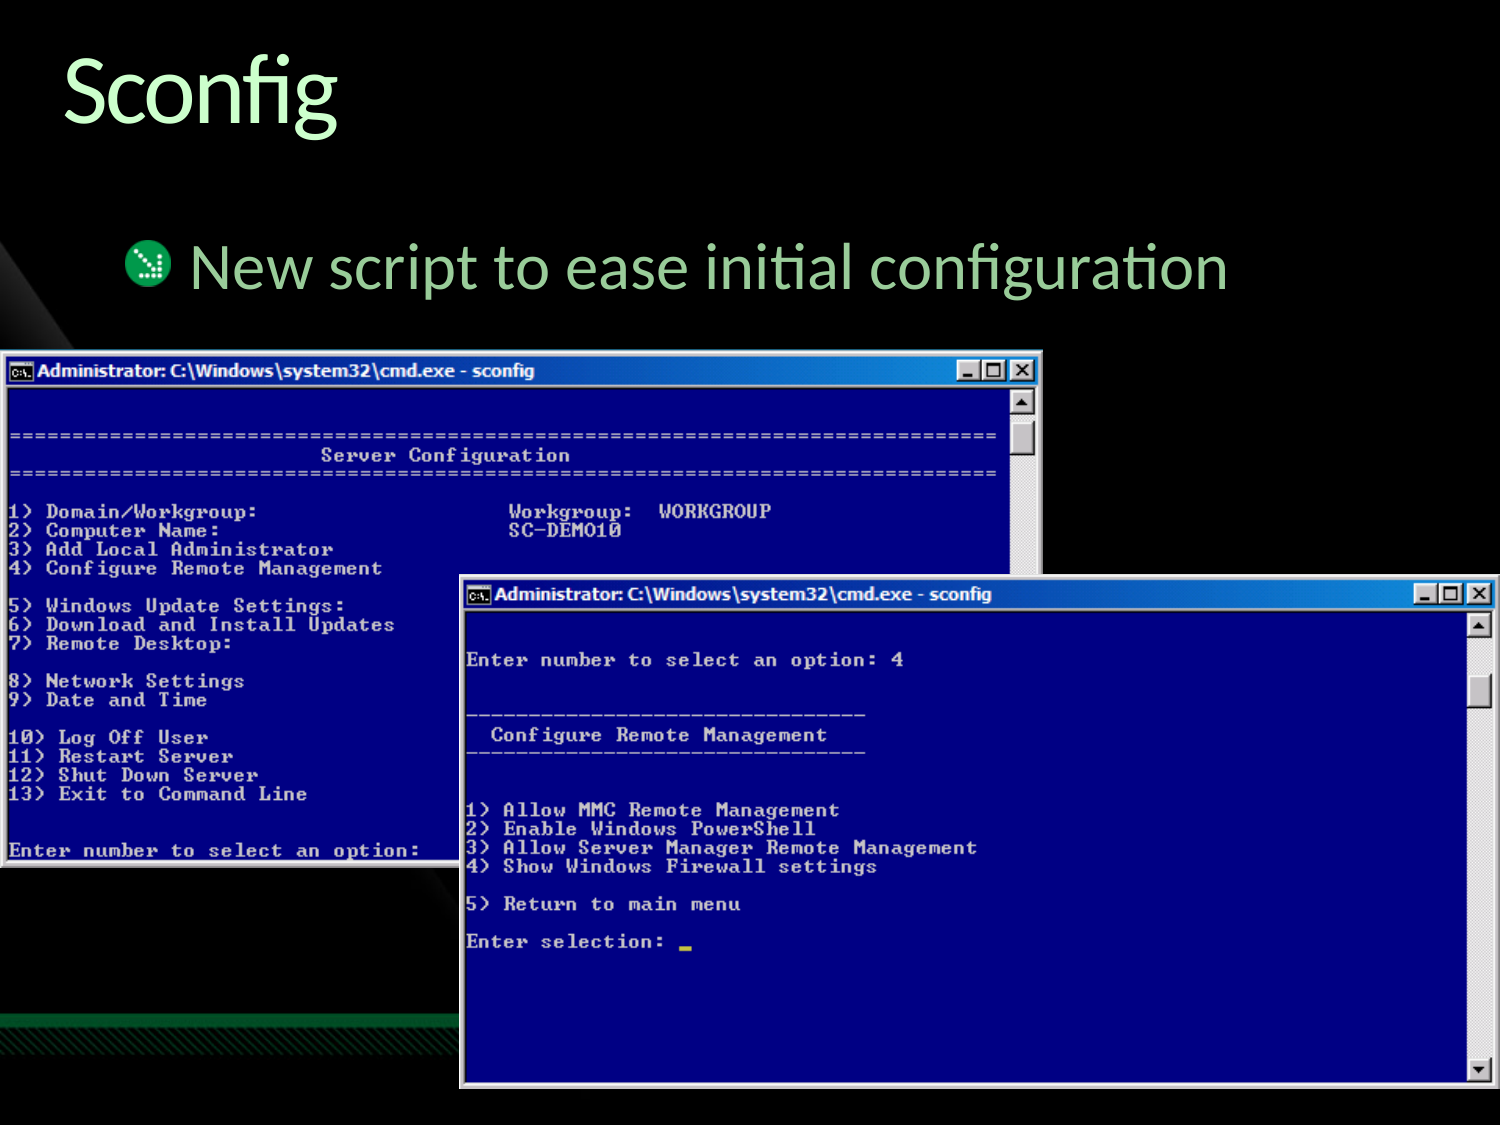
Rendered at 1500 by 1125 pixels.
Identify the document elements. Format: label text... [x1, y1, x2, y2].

list New script to ease initial configuration [125, 231, 1500, 336]
picture [0, 0, 1500, 1125]
title Sconfig [62, 37, 1438, 147]
